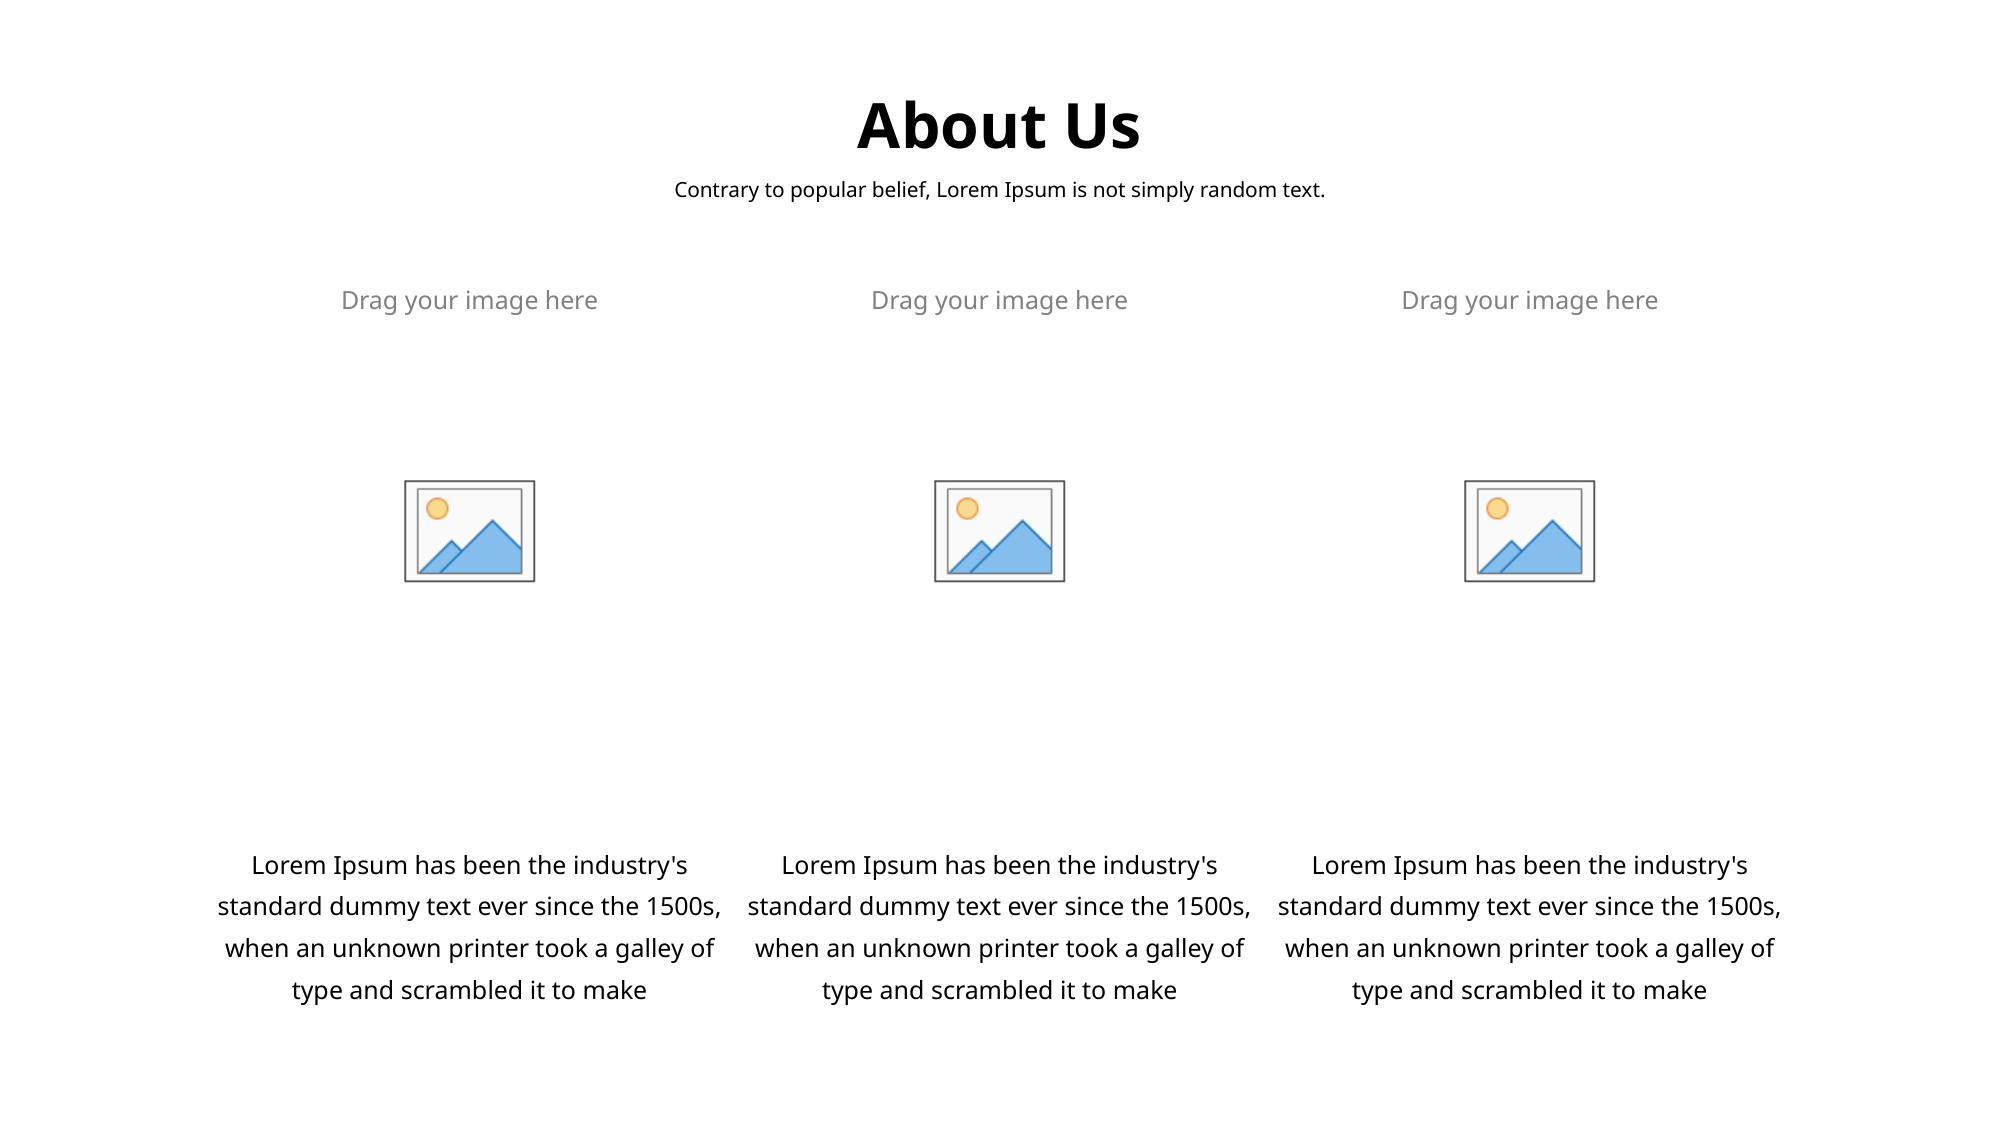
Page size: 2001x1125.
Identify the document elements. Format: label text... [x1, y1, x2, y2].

text_box Lorem Ipsum has been the industry's standard dummy text ever since the 1500s, when an unknown printer took a galley of type and scrambled it to make [725, 830, 1255, 1012]
picture [90, 277, 1910, 786]
subtitle Contrary to popular belief, Lorem Ipsum is not simply random text. [137, 179, 1863, 204]
text_box Lorem Ipsum has been the industry's standard dummy text ever since the 1500s, when an unknown printer took a galley of type and scrambled it to make [194, 830, 725, 1012]
title About Us [137, 78, 1863, 179]
text_box Lorem Ipsum has been the industry's standard dummy text ever since the 1500s, when an unknown printer took a galley of type and scrambled it to make [1255, 830, 1806, 1012]
